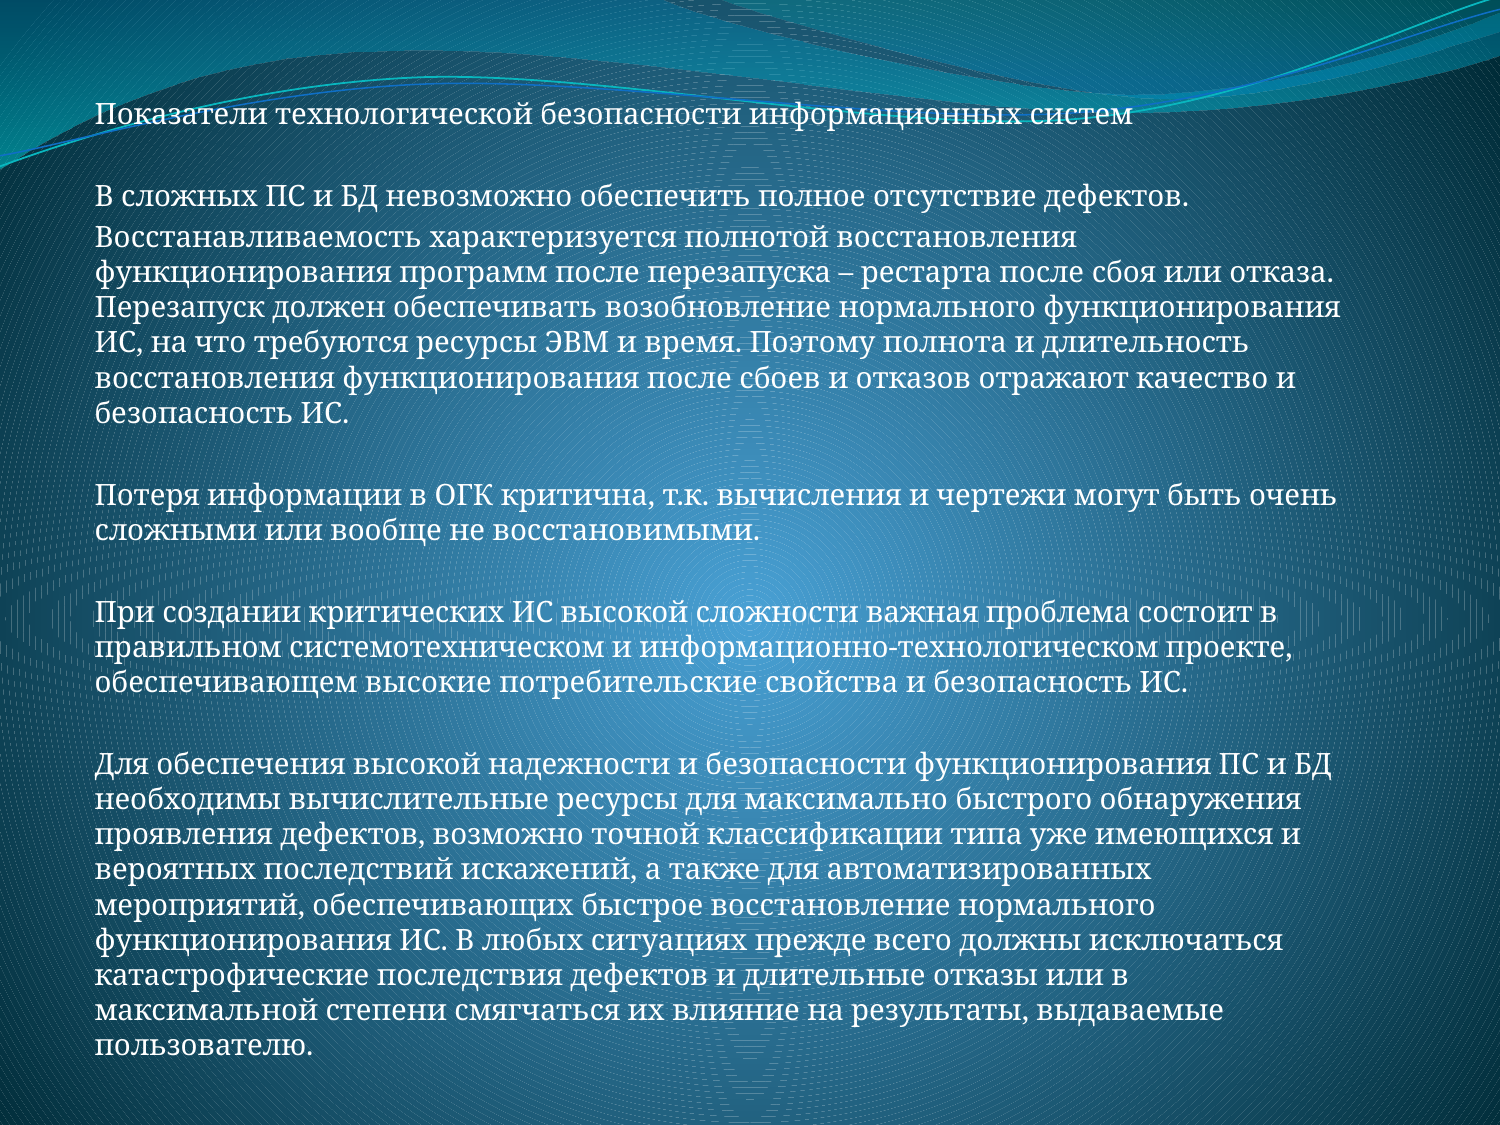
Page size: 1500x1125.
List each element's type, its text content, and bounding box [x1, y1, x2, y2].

list Показатели технологической безопасности информационных систем В сложных ПС и БД невозможно обеспечить полное отсутствие дефектов. Восстанавливаемость характеризуется полнотой восстановления функционирования программ после перезапуска – рестарта после сбоя или отказа. Перезапуск должен обеспечивать возобновление нормального функционирования ИС, на что требуются ресурсы ЭВМ и время. Поэтому полнота и длительность восстановления функционирования после сбоев и отказов отражают качество и безопасность ИС. Потеря информации в ОГК критична, т.к. вычисления и чертежи могут быть очень сложными или вообще не восстановимыми. При создании критических ИС высокой сложности важная проблема состоит в правильном системотехническом и информационно-технологическом проекте, обеспечивающем высокие потребительские свойства и безопасность ИС. Для обеспечения высокой надежности и безопасности функционирования ПС и БД необходимы вычислительные ресурсы для максимально быстрого обнаружения проявления дефектов, возможно точной классификации типа уже имеющихся и вероятных последствий искажений, а также для автоматизированных мероприятий, обеспечивающих быстрое восстановление нормального функционирования ИС. В любых ситуациях прежде всего должны исключаться катастрофические последствия дефектов и длительные отказы или в максимальной степени смягчаться их влияние на результаты, выдаваемые пользователю. [86, 46, 1362, 1125]
